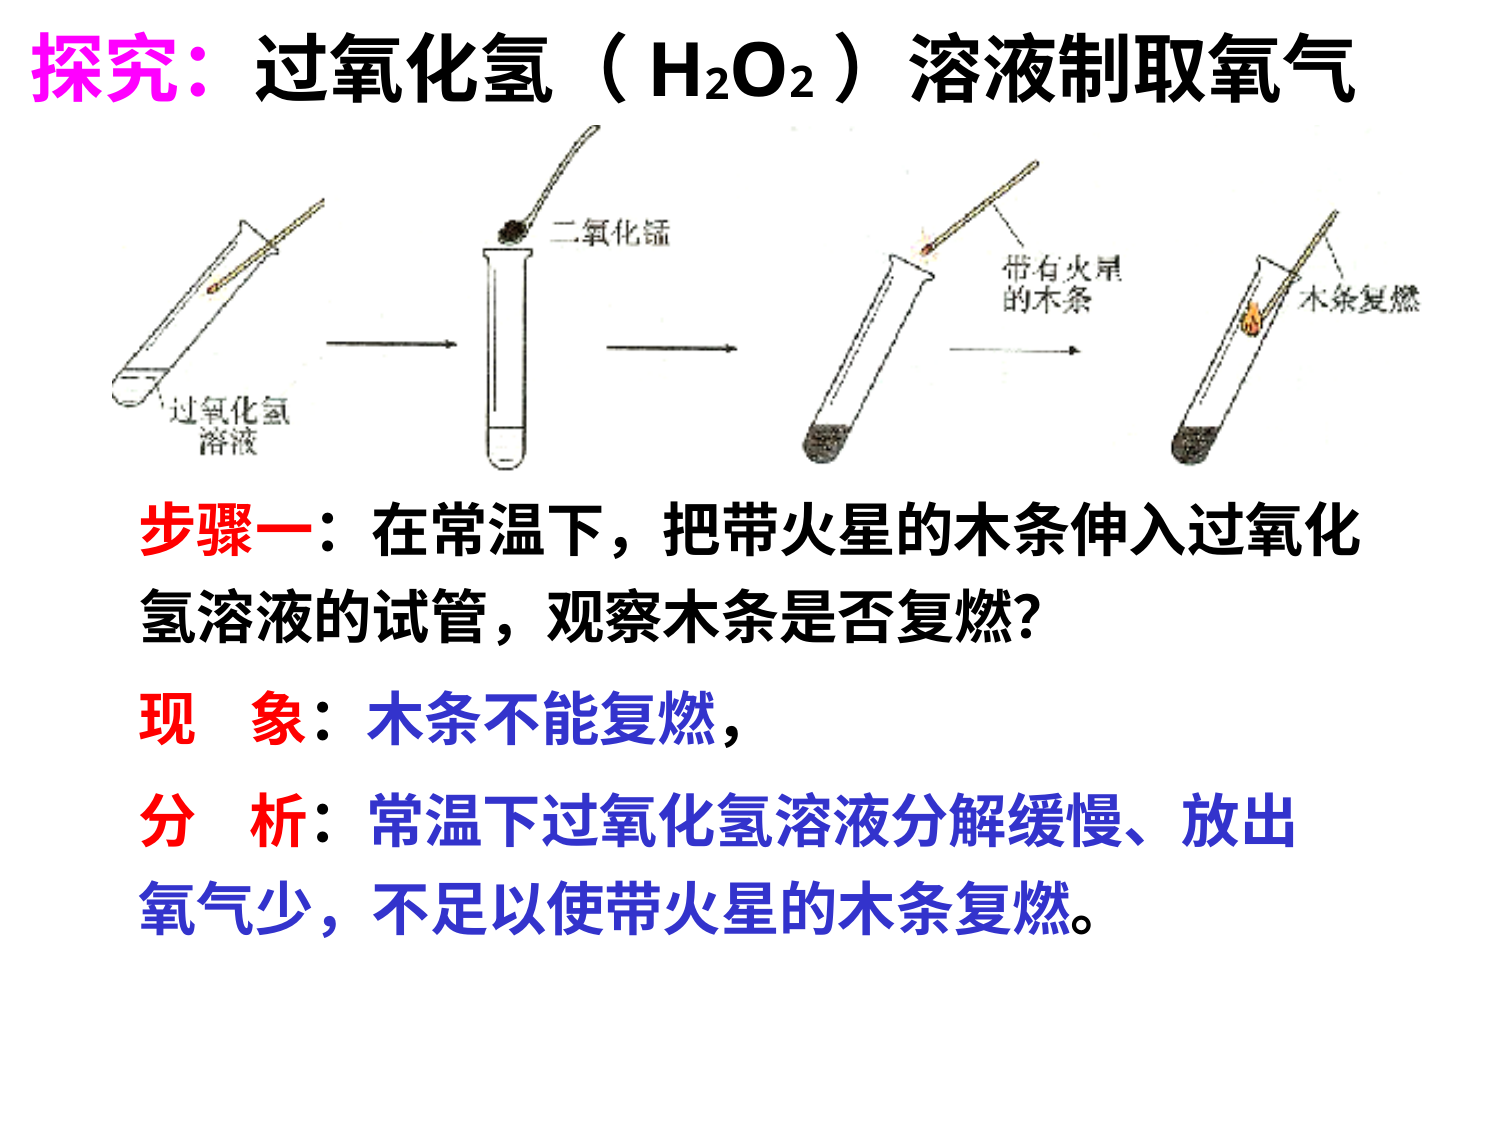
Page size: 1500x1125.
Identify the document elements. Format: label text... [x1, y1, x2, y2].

picture [111, 125, 1424, 475]
text_box 步骤一：在常温下，把带火星的木条伸入过氧化氢溶液的试管，观察木条是否复燃？ 现 象：木条不能复燃， 分 析：常温下过氧化氢溶液分解缓慢、放出 氧气少，不足以使带火星的木条复燃。 [123, 483, 1388, 950]
text_box 探究：过氧化氢（H2O2）溶液制取氧气 [14, 13, 1372, 119]
